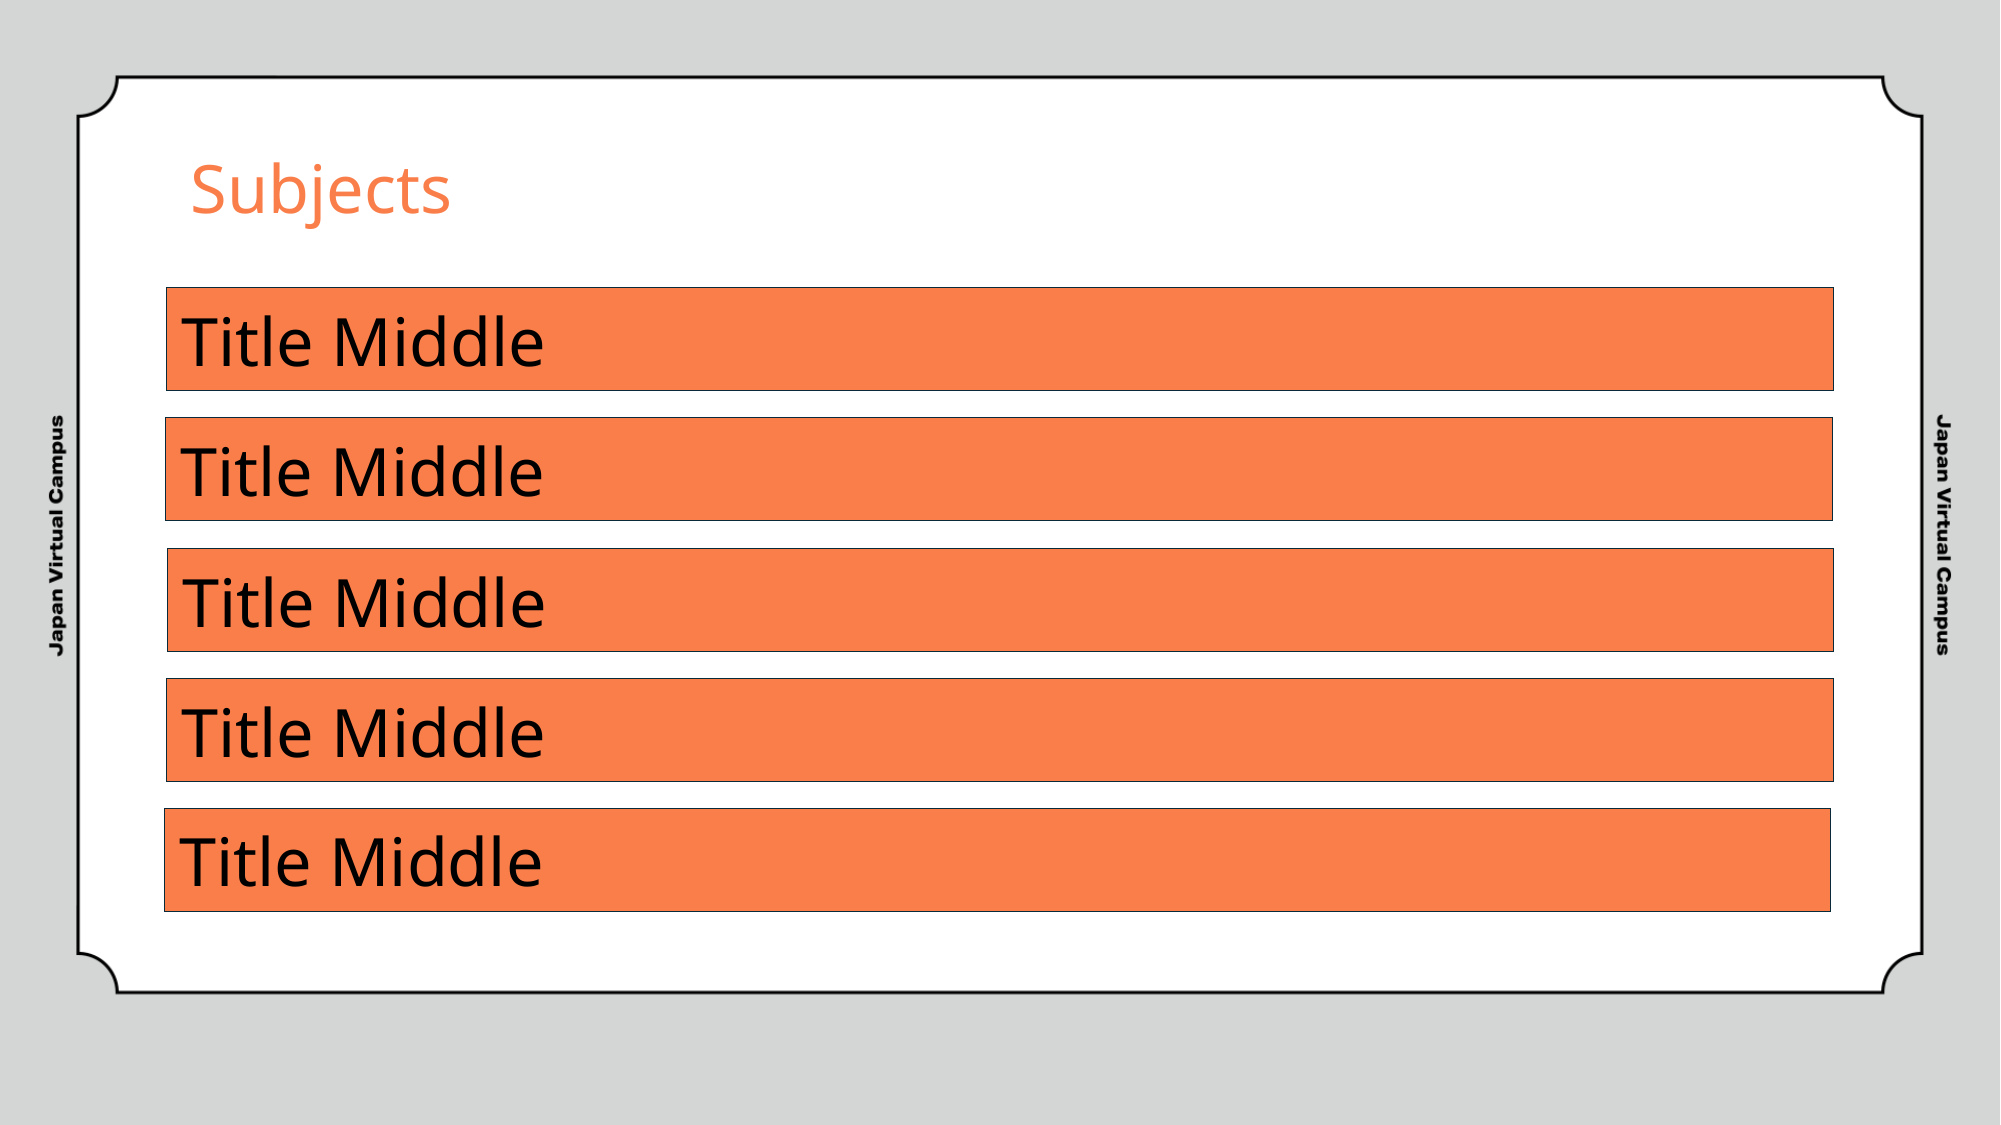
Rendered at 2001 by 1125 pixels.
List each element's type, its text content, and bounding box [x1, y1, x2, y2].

text_box Title Middle [164, 416, 1834, 522]
text_box Title Middle [165, 677, 1835, 783]
picture [0, 0, 2000, 1125]
text_box Title Middle [166, 547, 1836, 653]
text_box Title Middle [163, 807, 1833, 913]
text_box Subjects [175, 139, 468, 234]
text_box Title Middle [165, 286, 1835, 392]
